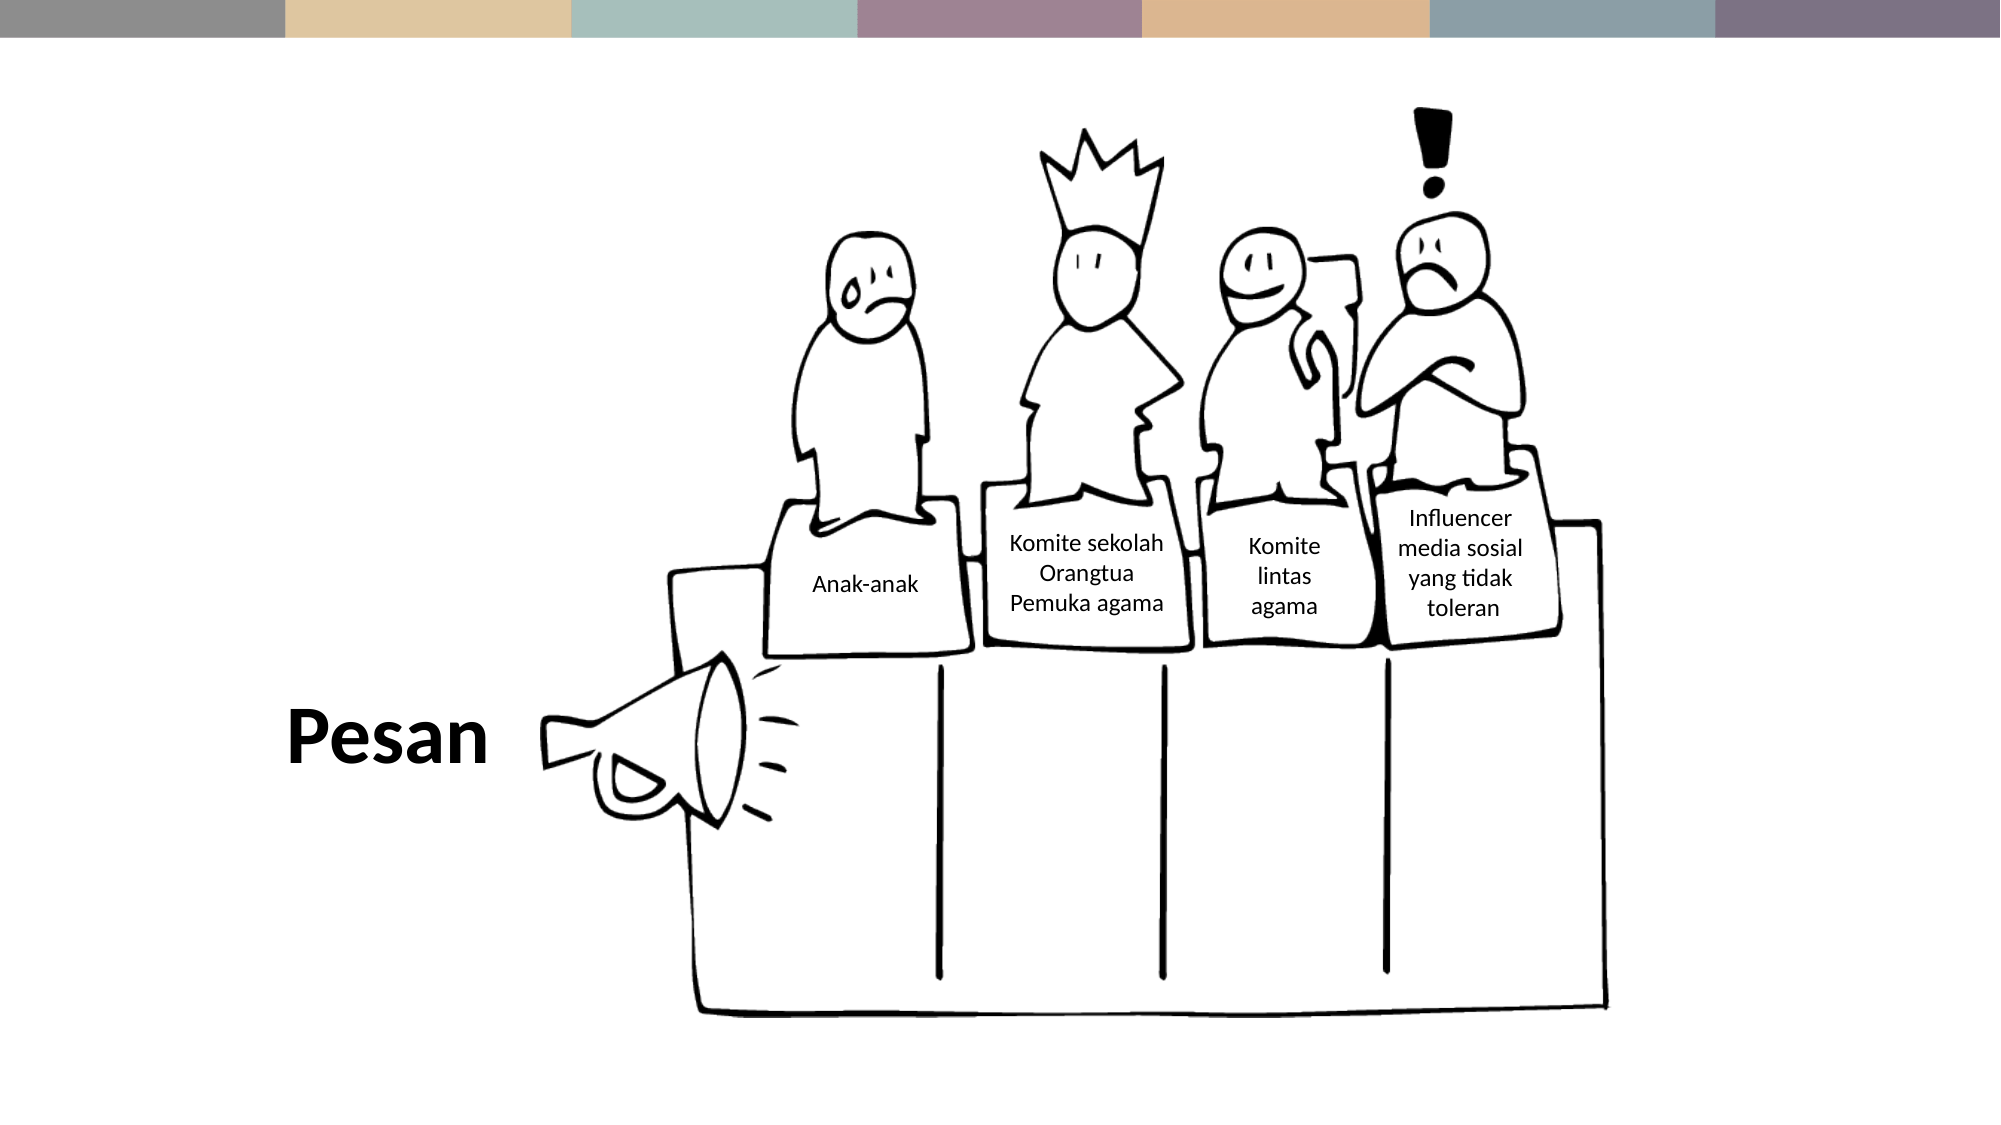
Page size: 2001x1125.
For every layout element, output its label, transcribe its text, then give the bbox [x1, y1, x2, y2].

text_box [539, 107, 1613, 1018]
text_box Pesan [147, 673, 506, 789]
picture [0, 0, 2000, 38]
